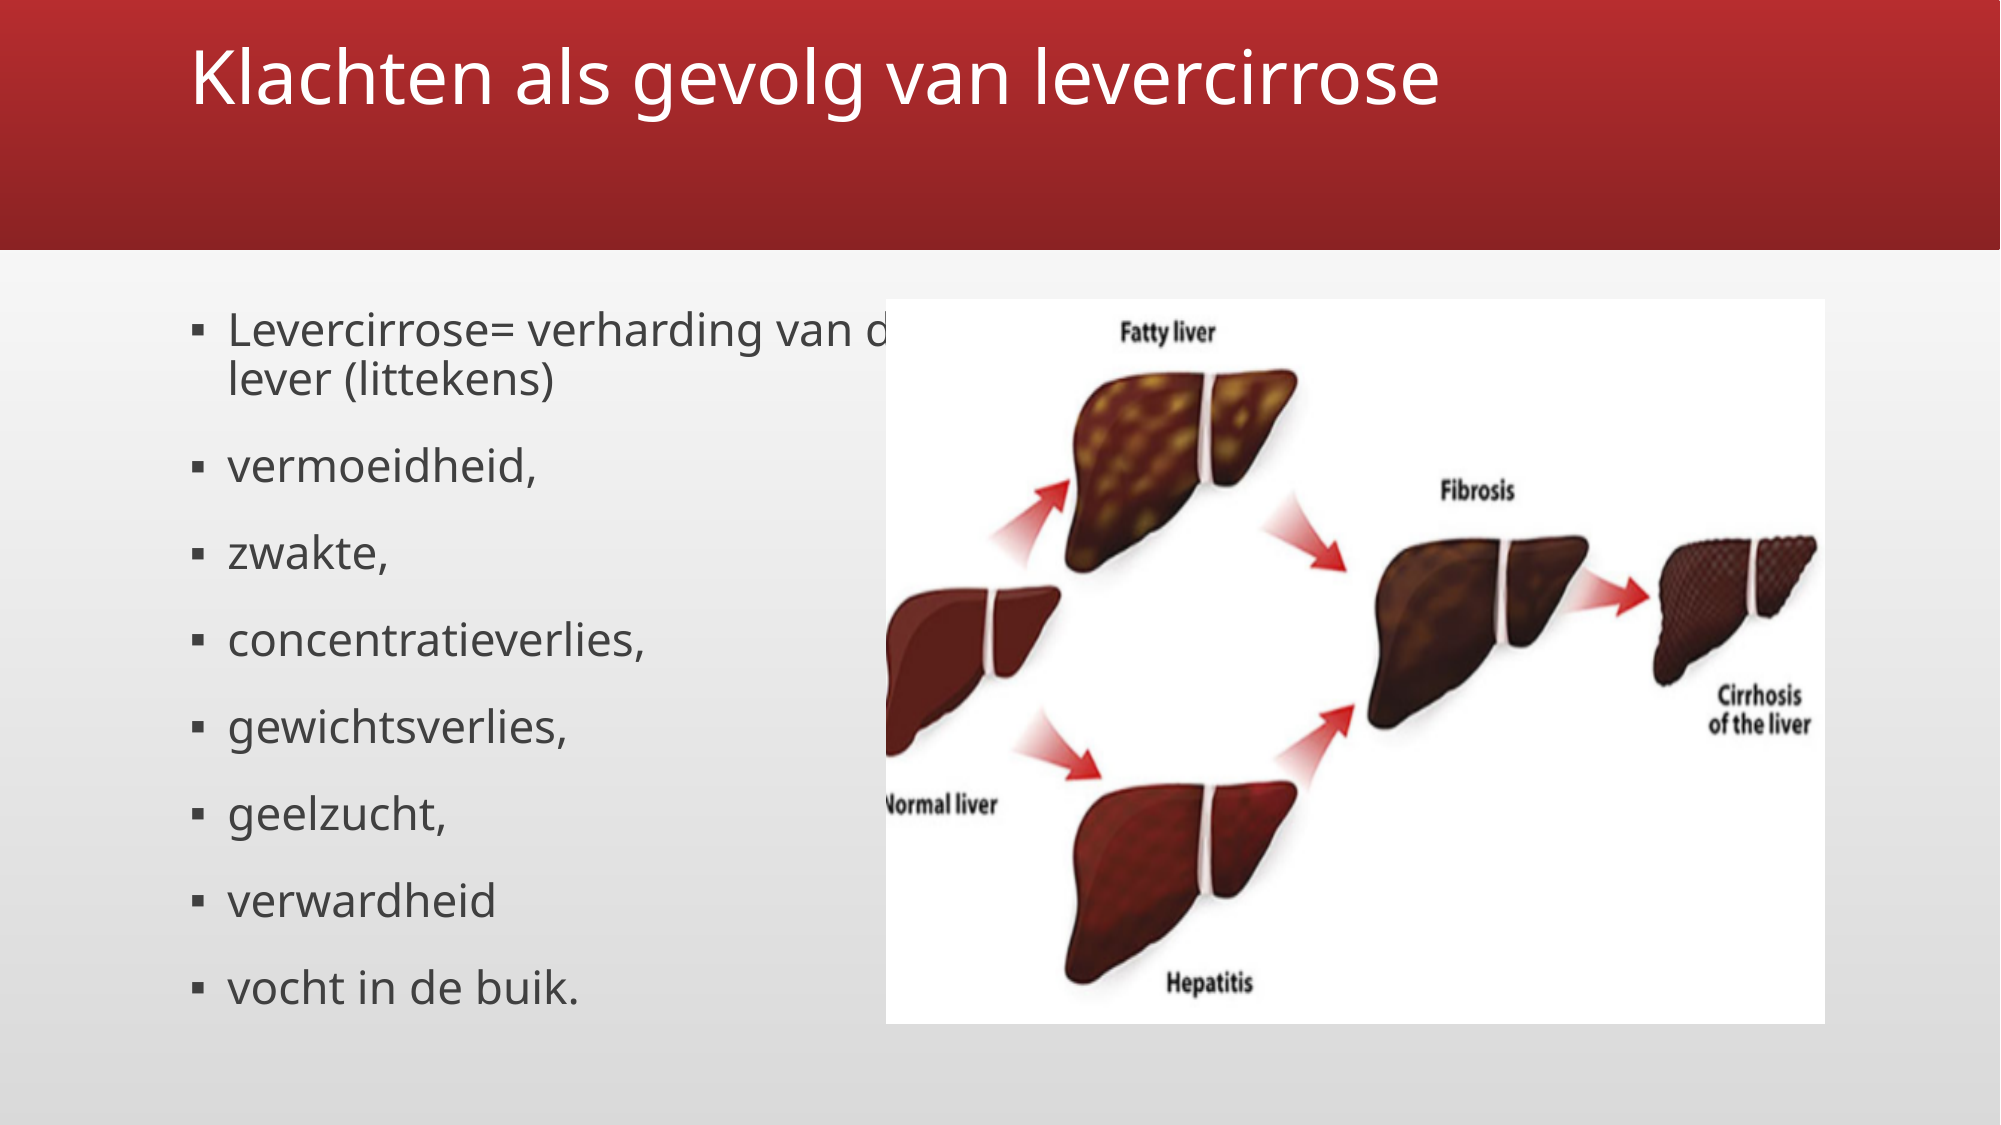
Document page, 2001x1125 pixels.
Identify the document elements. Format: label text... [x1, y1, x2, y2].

list Levercirrose= verharding van de lever (littekens) vermoeidheid, zwakte, concentratieverlies, gewichtsverlies, geelzucht, verwardheid vocht in de buik. [174, 299, 963, 1050]
title Klachten als gevolg van levercirrose [174, 16, 1825, 234]
picture [886, 299, 1826, 1024]
